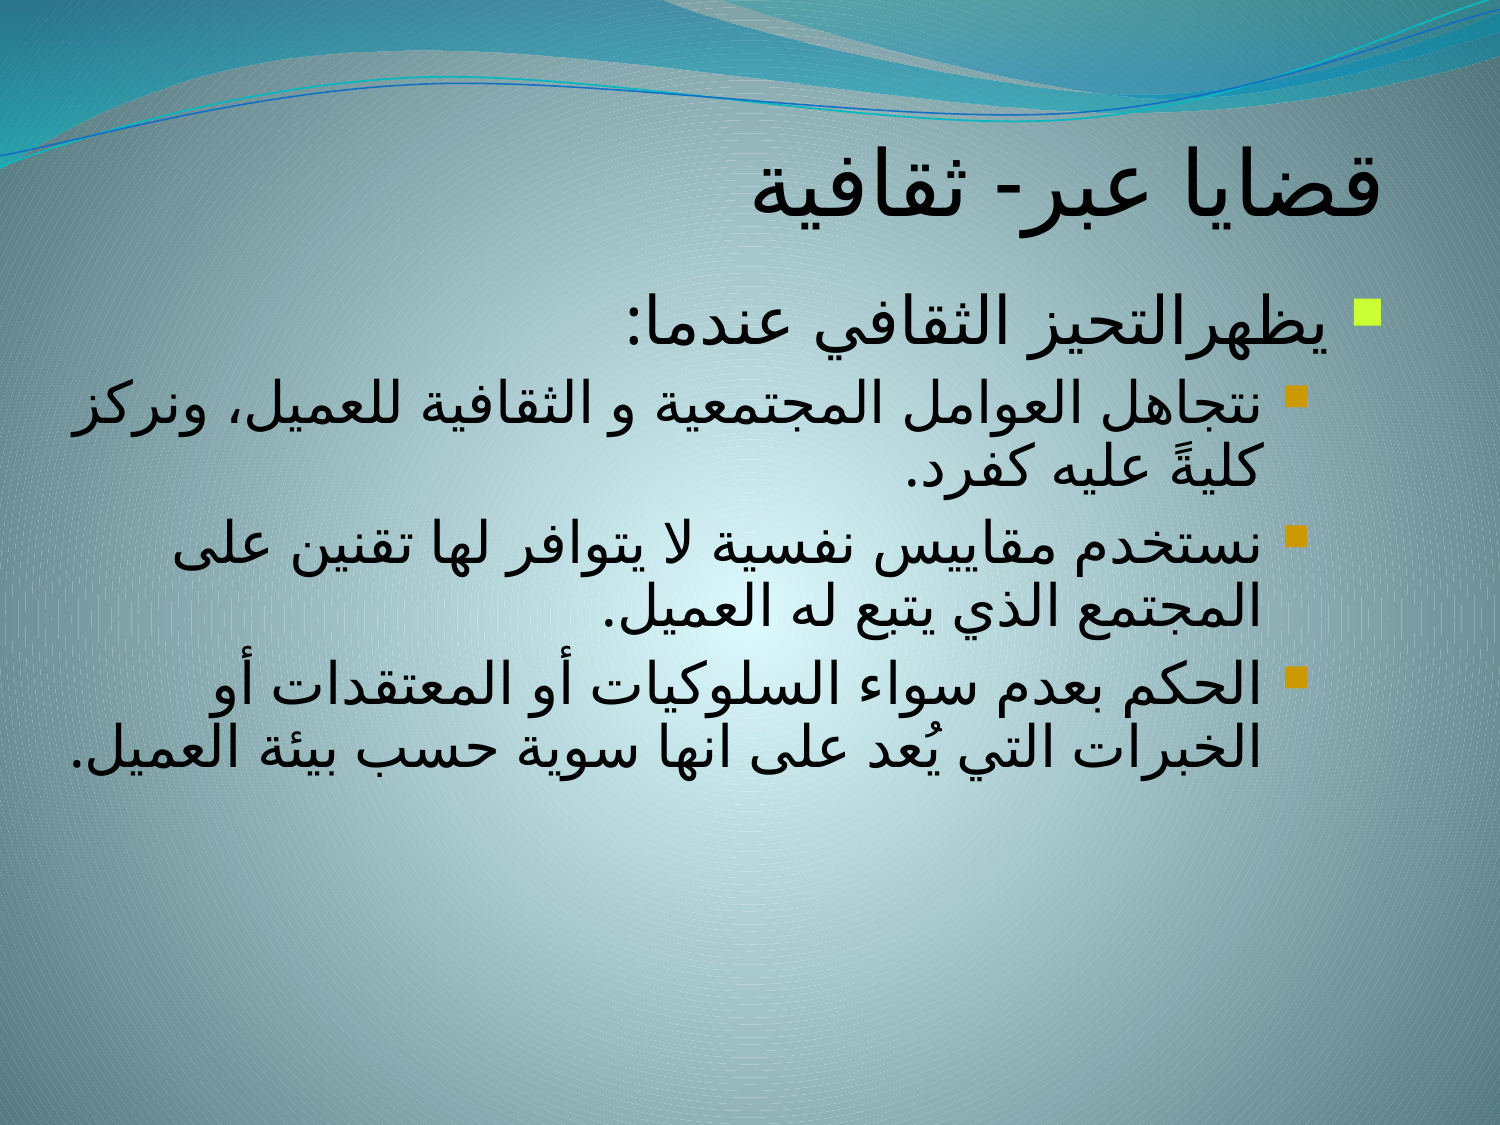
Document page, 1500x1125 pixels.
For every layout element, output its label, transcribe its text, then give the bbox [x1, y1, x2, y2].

text_box يظهرالتحيز الثقافي عندما: نتجاهل العوامل المجتمعية و الثقافية للعميل، ونركز كليةً عليه كفرد. نستخدم مقاييس نفسية لا يتوافر لها تقنين على المجتمع الذي يتبع له العميل. الحكم بعدم سواء السلوكيات أو المعتقدات أو الخبرات التي يُعد على انها سوية حسب بيئة العميل. [53, 278, 1401, 954]
text_box قضايا عبر- ثقافية [52, 117, 1401, 243]
